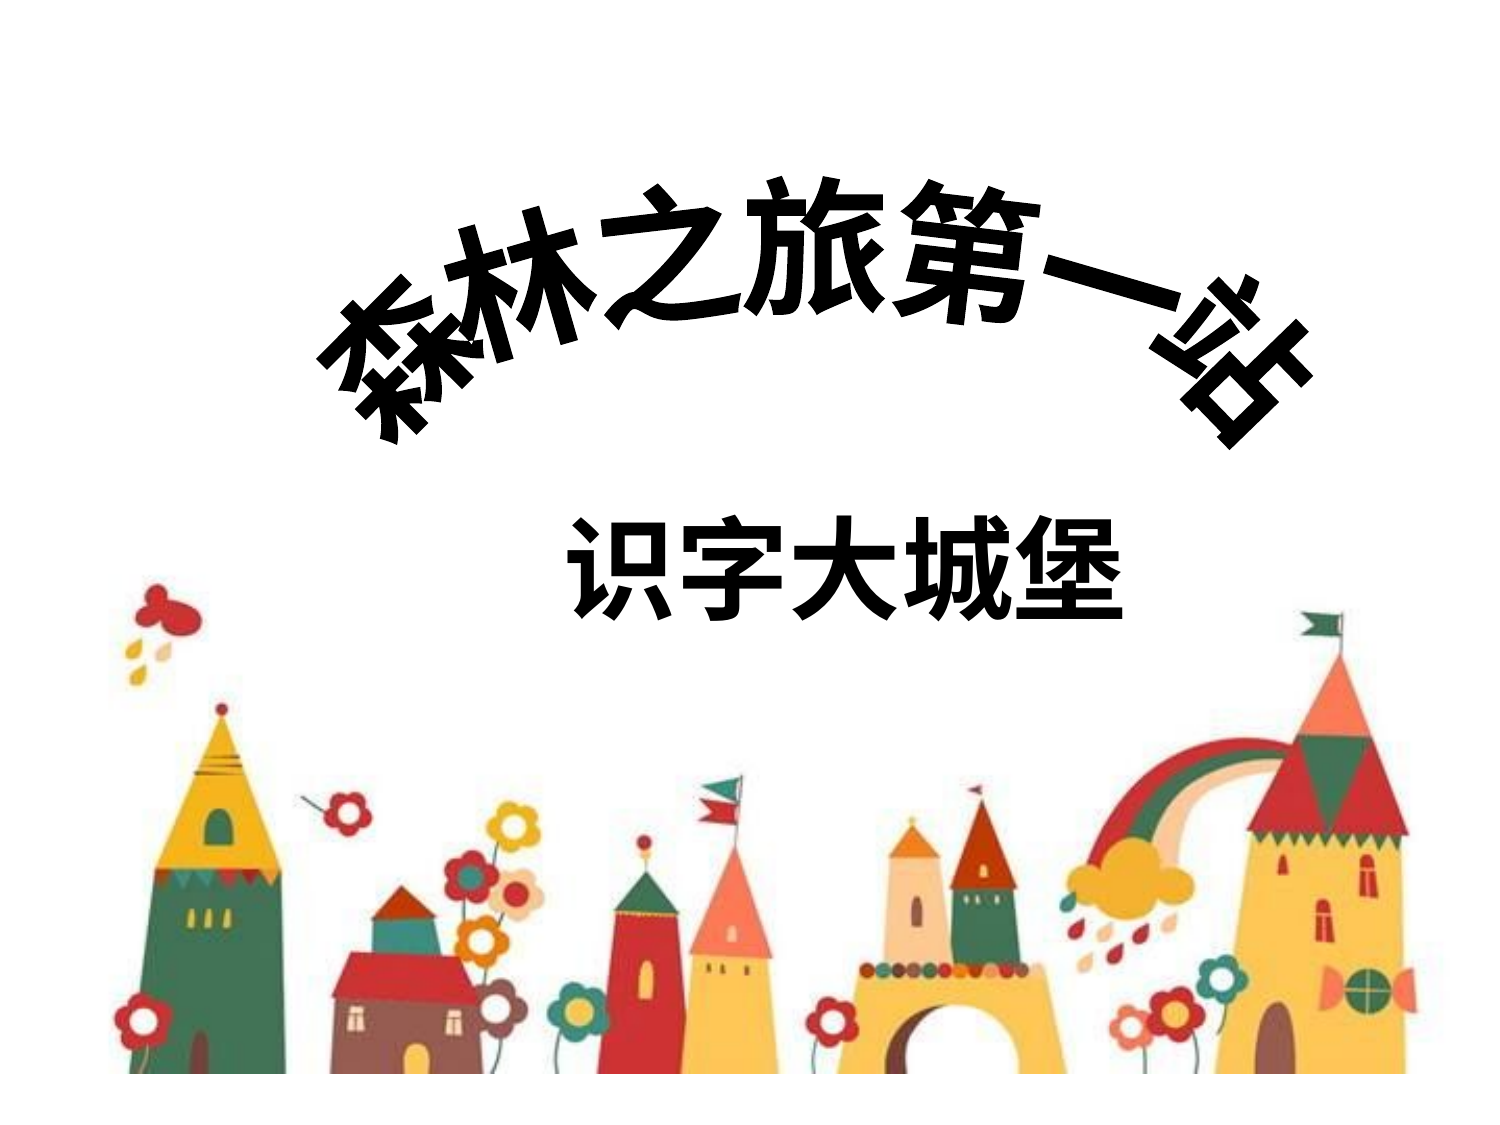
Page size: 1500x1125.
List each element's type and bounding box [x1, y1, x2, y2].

picture [76, 42, 1452, 1075]
